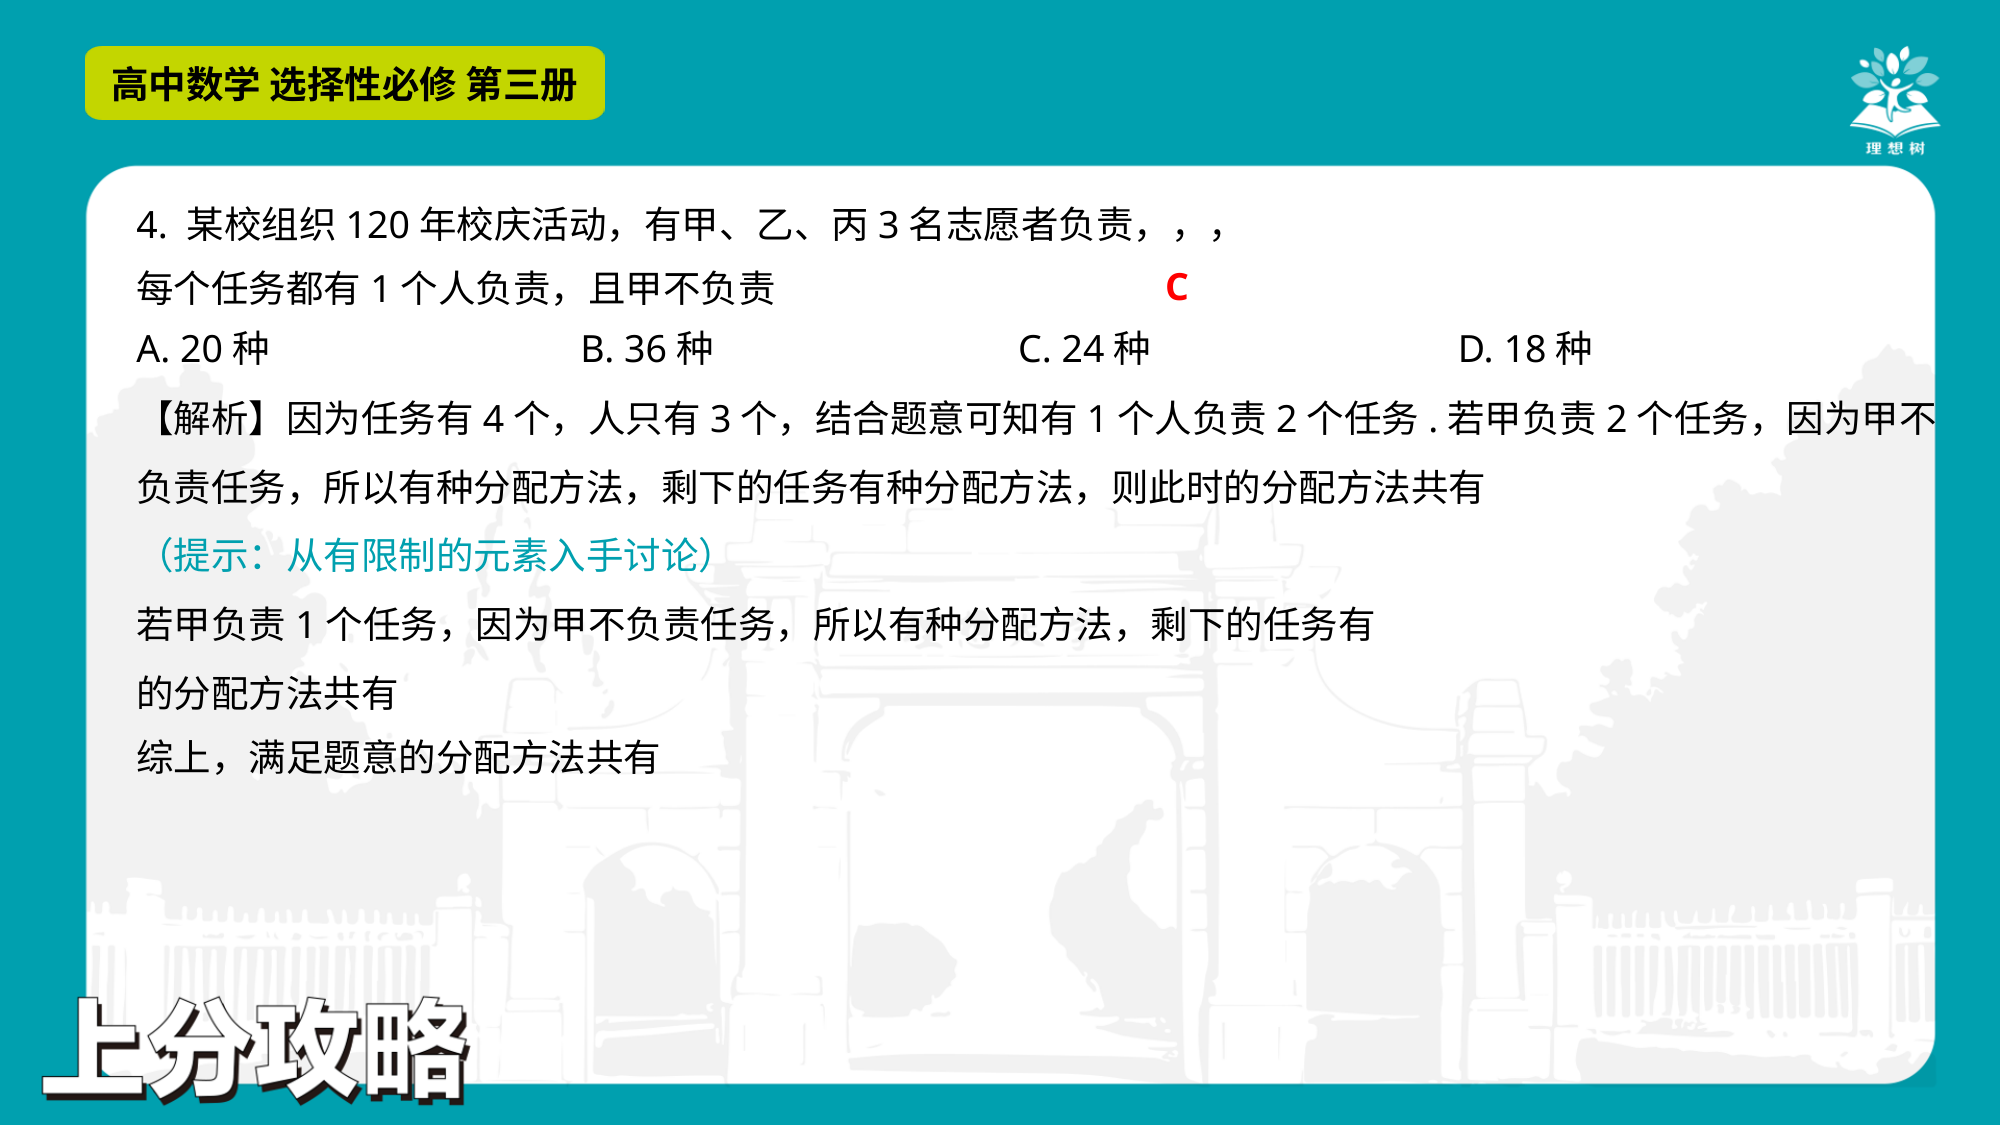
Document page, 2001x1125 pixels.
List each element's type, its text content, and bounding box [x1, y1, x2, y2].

picture [0, 0, 2000, 1125]
text_box C [1149, 243, 1205, 302]
text_box A. 20种 B. 36种 C. 24种 D. 18种 [136, 303, 1865, 363]
